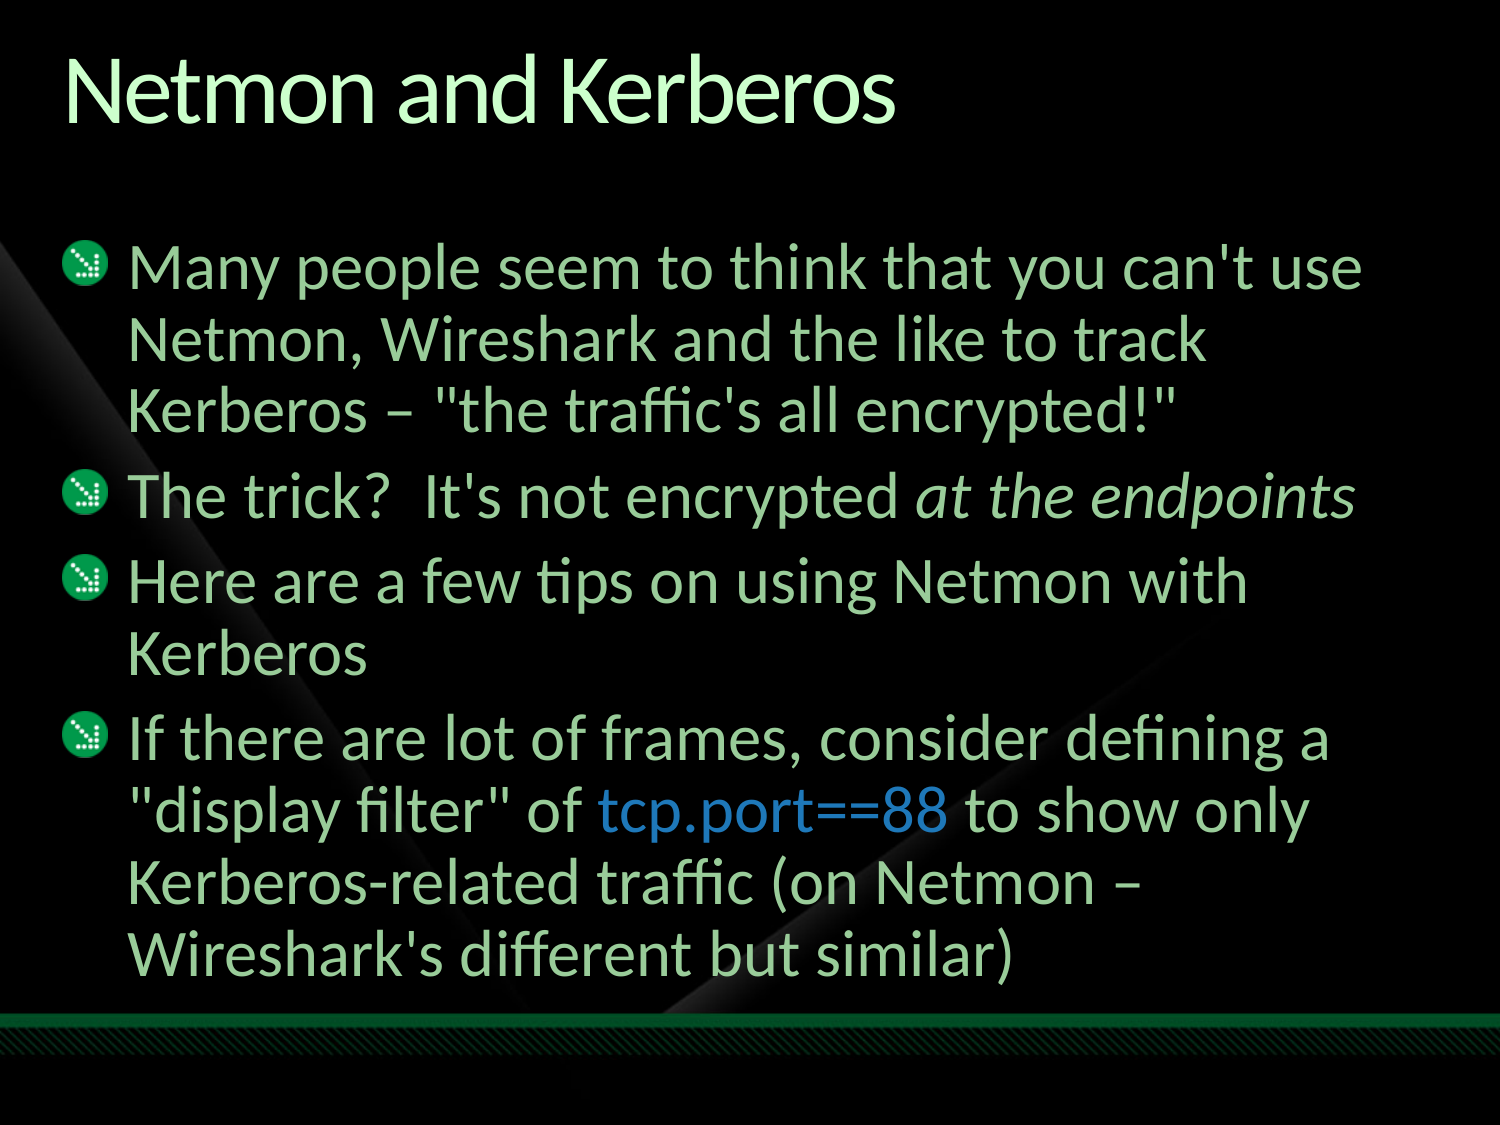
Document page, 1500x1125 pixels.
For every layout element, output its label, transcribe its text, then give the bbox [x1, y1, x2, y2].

picture [0, 0, 1500, 1125]
title Netmon and Kerberos [62, 37, 1438, 147]
list Many people seem to think that you can't use Netmon, Wireshark and the like to track Kerberos – "the traffic's all encrypted!" The trick? It's not encrypted at the endpoints Here are a few tips on using Netmon with Kerberos If there are lot of frames, consider defining a "display filter" of tcp.port==88 to show only Kerberos-related traffic (on Netmon – Wireshark's different but similar) [62, 231, 1438, 595]
